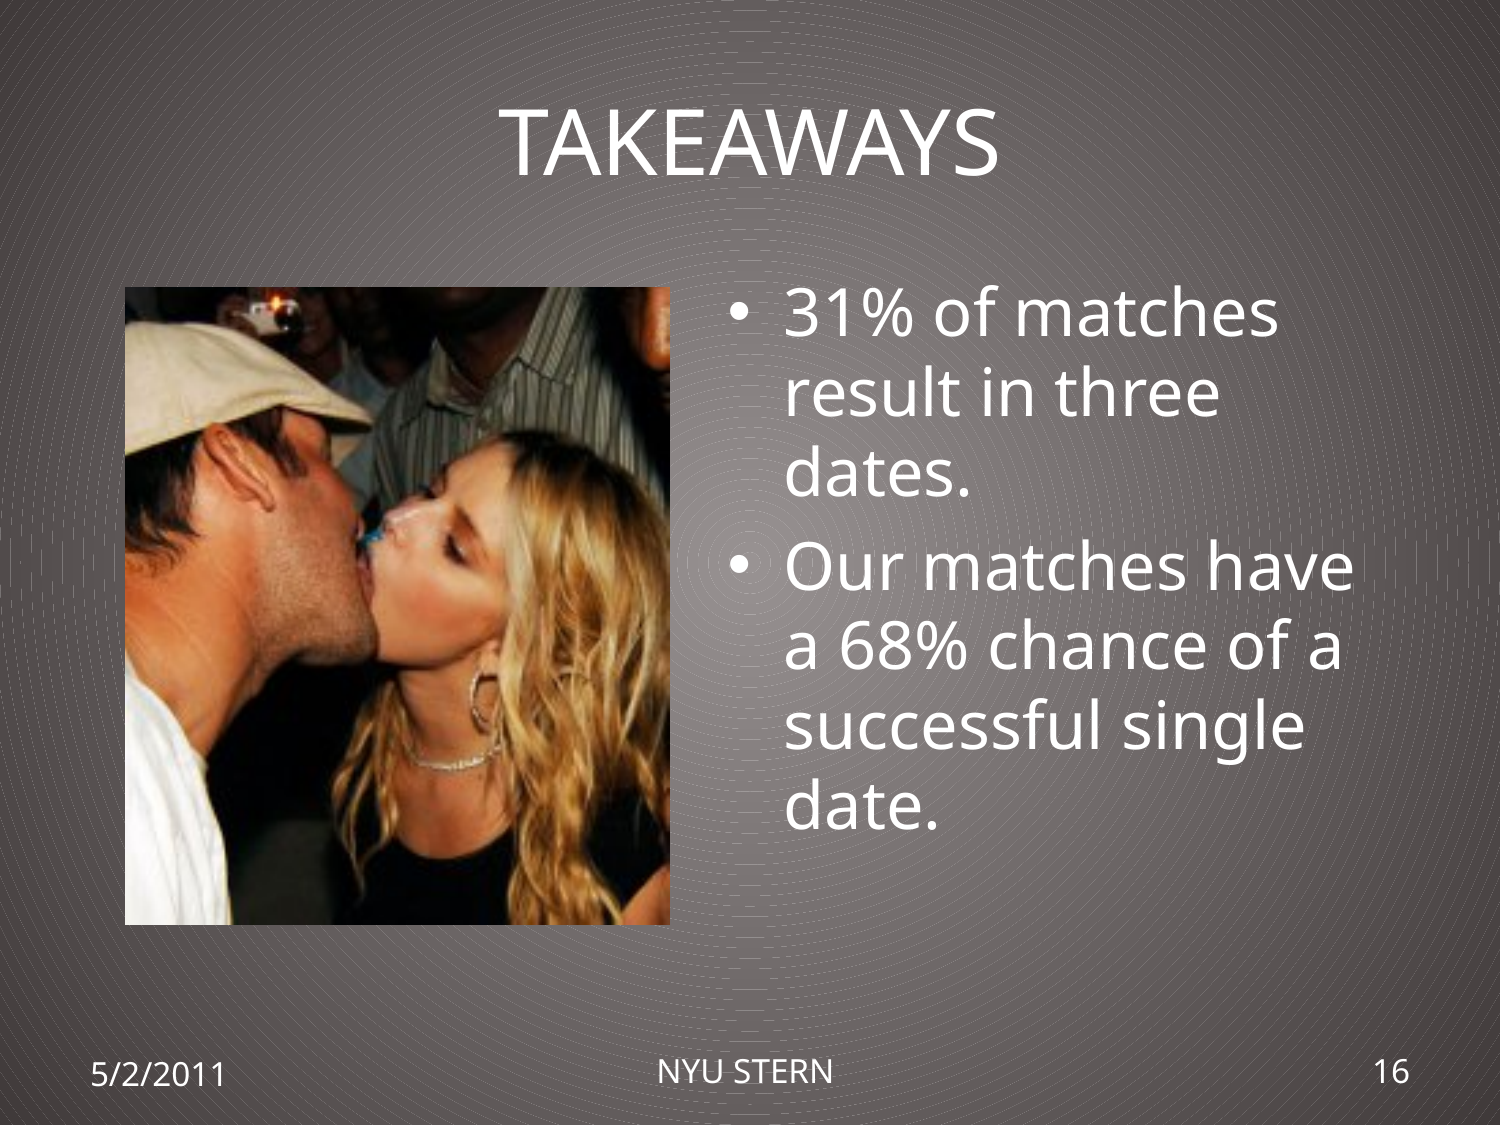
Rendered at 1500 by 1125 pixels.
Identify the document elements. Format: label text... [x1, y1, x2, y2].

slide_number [75, 1042, 425, 1103]
slide_number 16 [1074, 1042, 1425, 1103]
footer NYU STERN [512, 1042, 988, 1103]
picture [124, 287, 671, 926]
title TAKEAWAYS [75, 45, 1425, 233]
list 31% of matches result in three dates. Our matches have a 68% chance of a successful single date. [712, 262, 1425, 1005]
